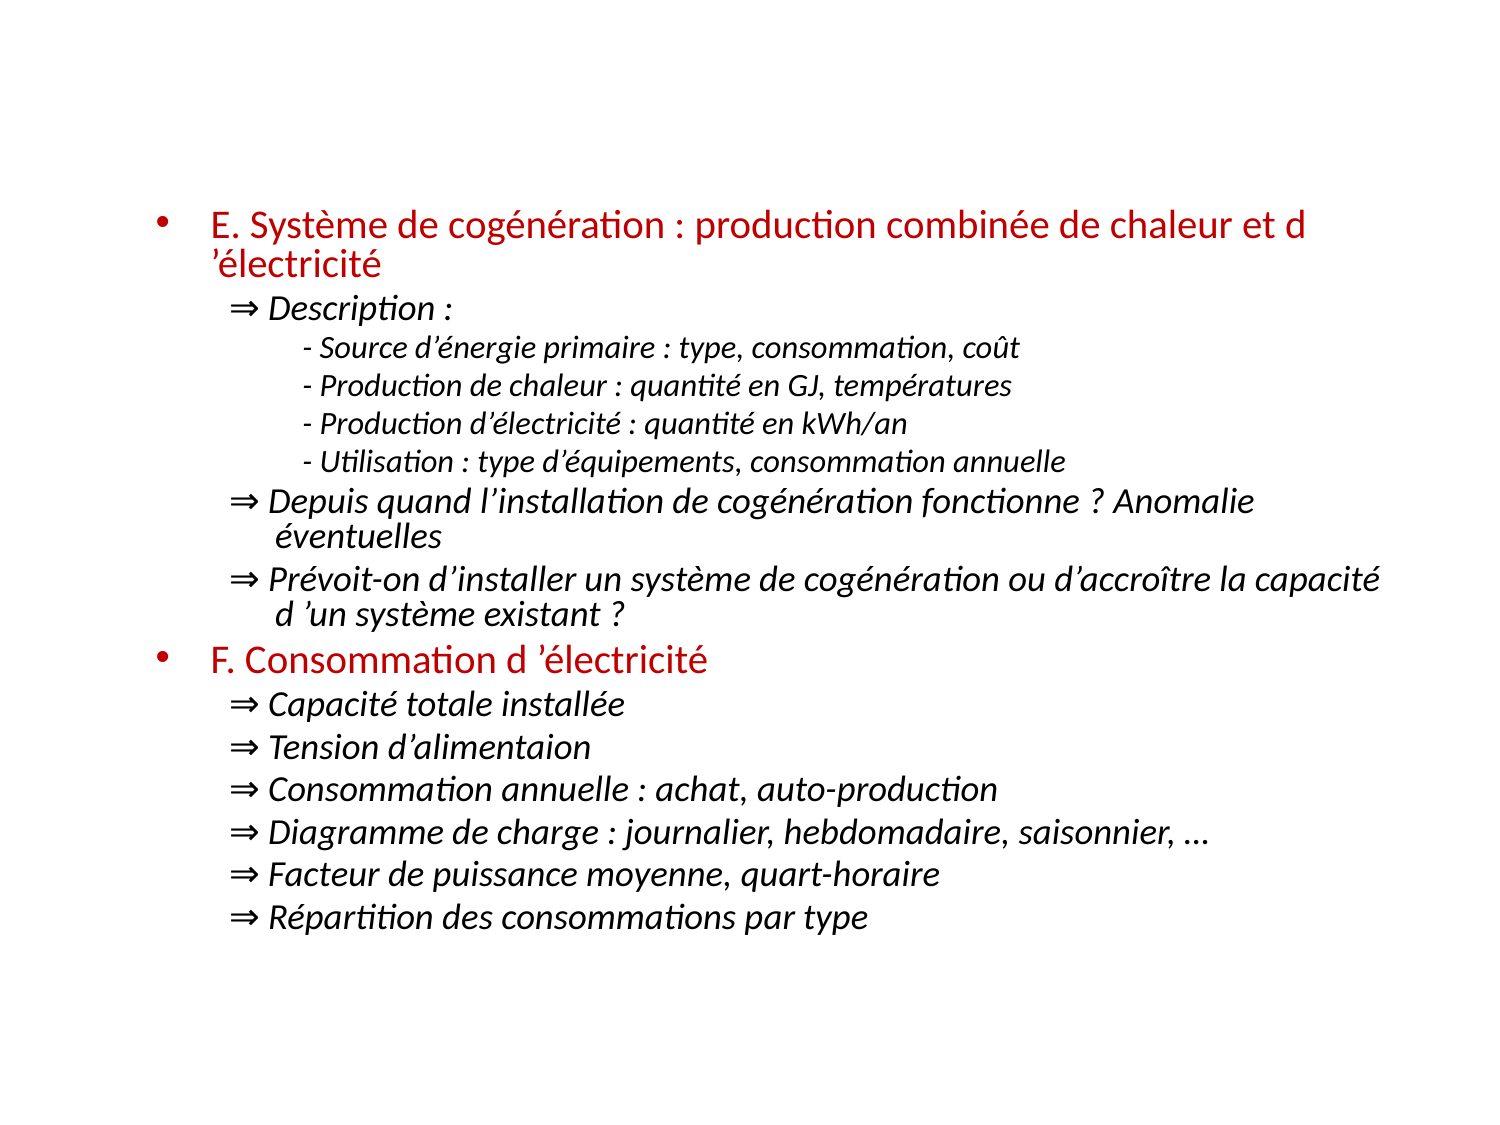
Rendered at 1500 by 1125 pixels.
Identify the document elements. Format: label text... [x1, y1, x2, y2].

list E. Système de cogénération : production combinée de chaleur et d ’électricité ⇒ Description : - Source d’énergie primaire : type, consommation, coût - Production de chaleur : quantité en GJ, températures - Production d’électricité : quantité en kWh/an - Utilisation : type d’équipements, consommation annuelle ⇒ Depuis quand l’installation de cogénération fonctionne ? Anomalie éventuelles ⇒ Prévoit-on d’installer un système de cogénération ou d’accroître la capacité d ’un système existant ? F. Consommation d ’électricité ⇒ Capacité totale installée ⇒ Tension d’alimentaion ⇒ Consommation annuelle : achat, auto-production ⇒ Diagramme de charge : journalier, hebdomadaire, saisonnier, … ⇒ Facteur de puissance moyenne, quart-horaire ⇒ Répartition des consommations par type [140, 199, 1416, 950]
